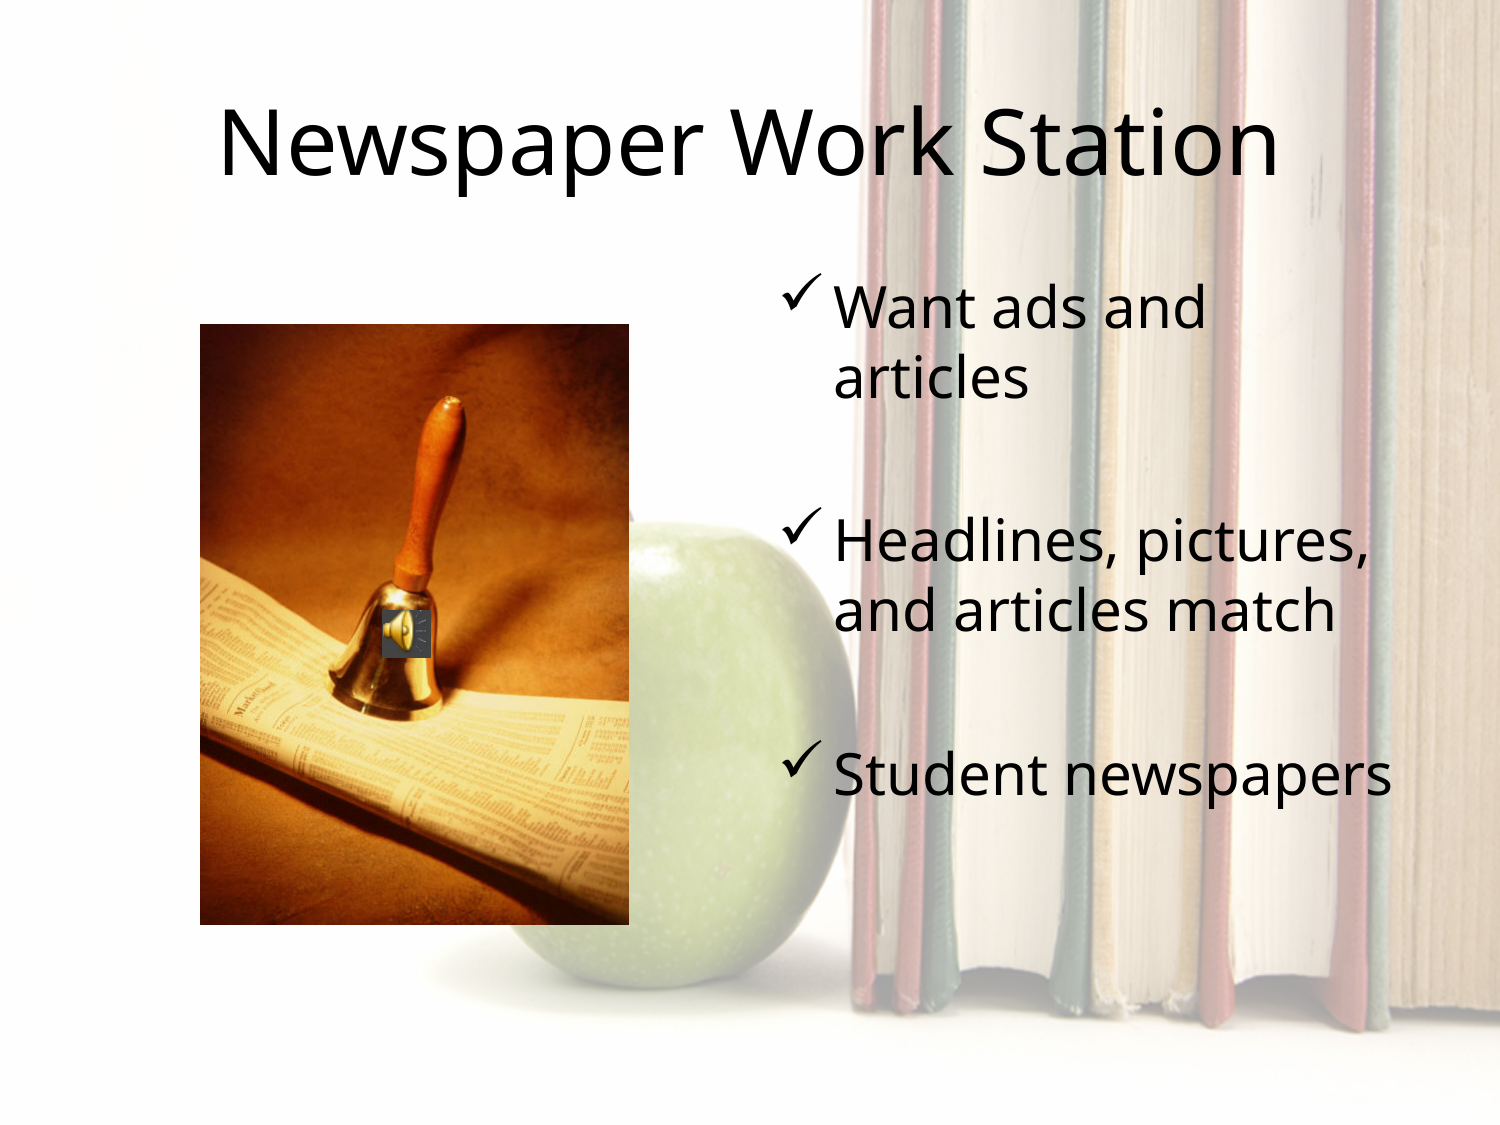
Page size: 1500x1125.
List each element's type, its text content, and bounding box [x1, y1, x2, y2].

picture [199, 324, 629, 926]
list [381, 608, 432, 660]
list Want ads and articles Headlines, pictures, and articles match Student newspapers [762, 262, 1426, 1006]
title Newspaper Work Station [74, 44, 1426, 233]
